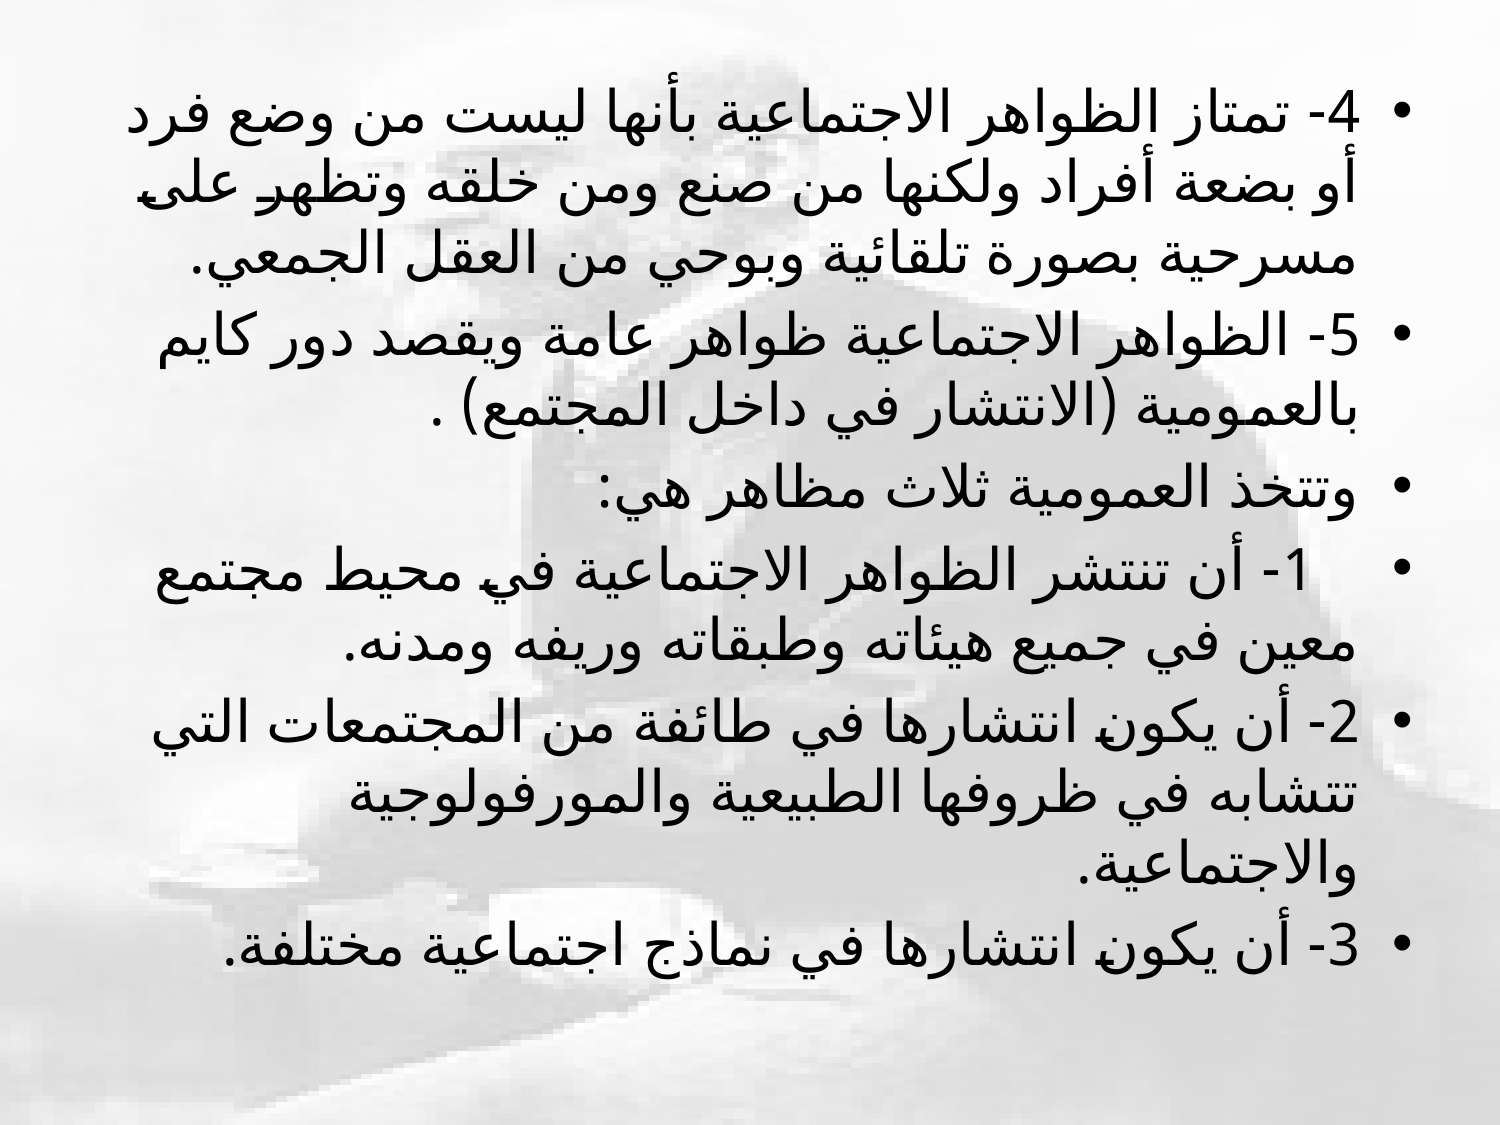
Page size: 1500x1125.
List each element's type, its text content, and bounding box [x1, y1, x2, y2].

list 4- تمتاز الظواهر الاجتماعية بأنها ليست من وضع فرد أو بضعة أفراد ولكنها من صنع ومن خلقه وتظهر على مسرحية بصورة تلقائية وبوحي من العقل الجمعي. 5- الظواهر الاجتماعية ظواهر عامة ويقصد دور كايم بالعمومية (الانتشار في داخل المجتمع) . وتتخذ العمومية ثلاث مظاهر هي: 1- أن تنتشر الظواهر الاجتماعية في محيط مجتمع معين في جميع هيئاته وطبقاته وريفه ومدنه. 2- أن يكون انتشارها في طائفة من المجتمعات التي تتشابه في ظروفها الطبيعية والمورفولوجية والاجتماعية. 3- أن يكون انتشارها في نماذج اجتماعية مختلفة. [75, 66, 1425, 1005]
